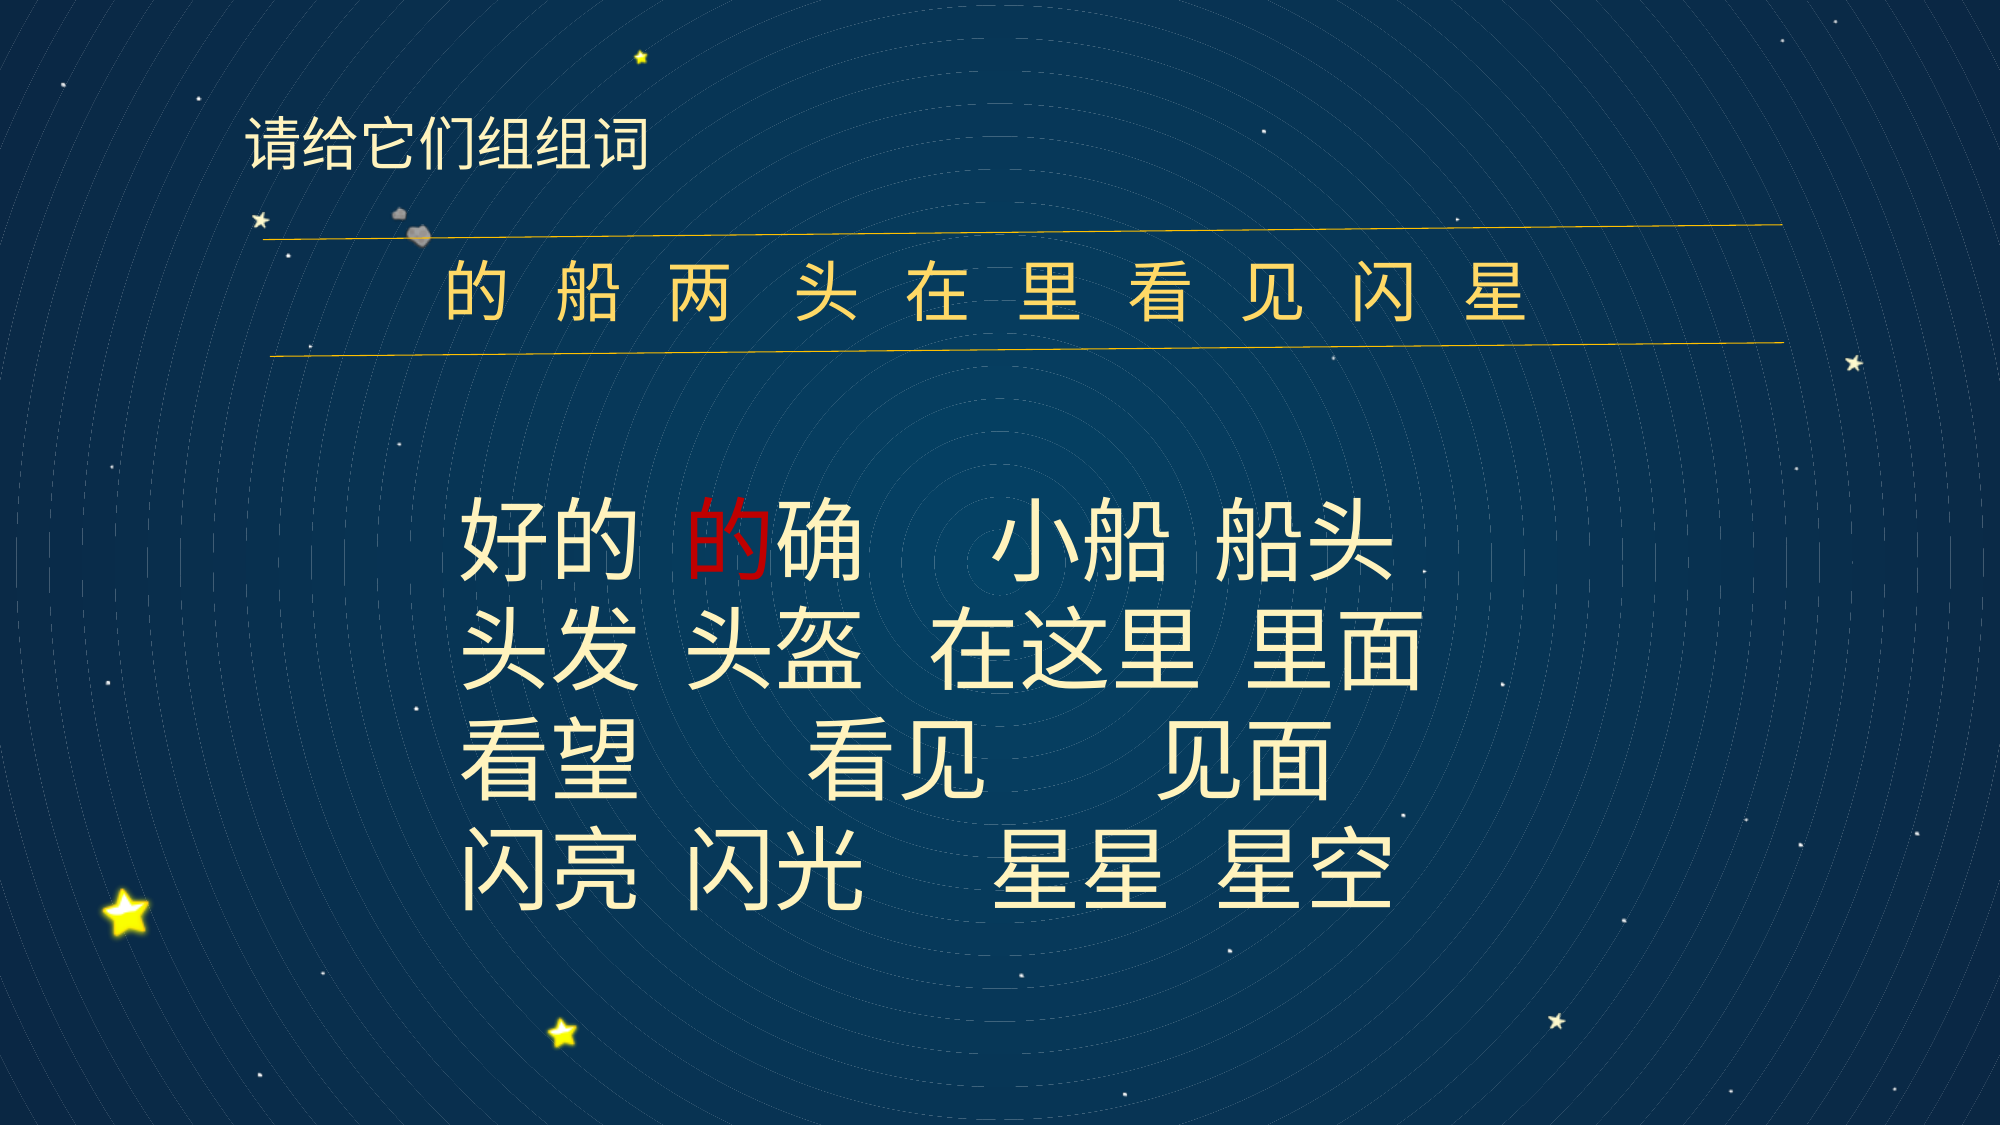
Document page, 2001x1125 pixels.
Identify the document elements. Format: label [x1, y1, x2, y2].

text_box [0, 0, 2000, 1125]
text_box [267, 224, 1783, 239]
text_box [269, 342, 1785, 357]
text_box [47, 7, 1933, 1109]
